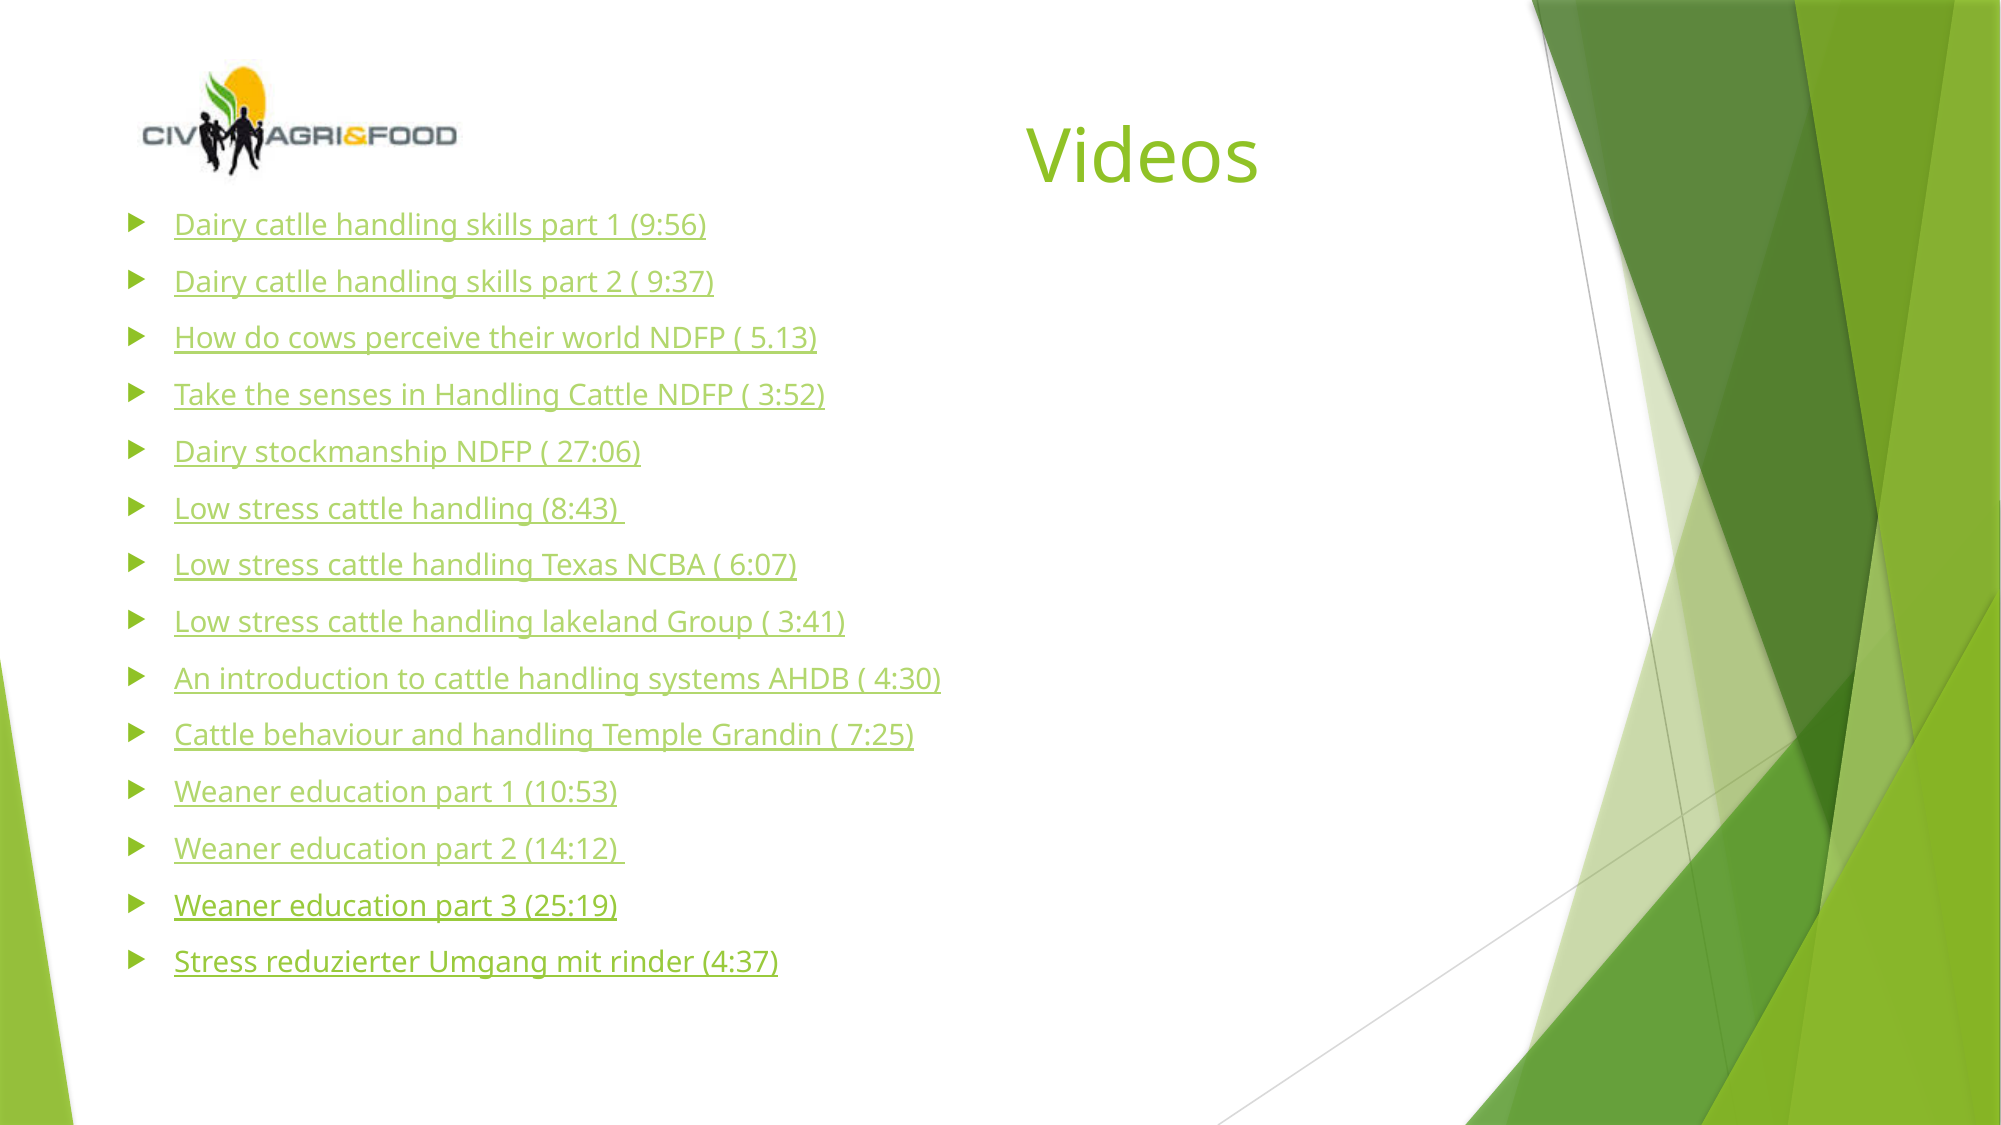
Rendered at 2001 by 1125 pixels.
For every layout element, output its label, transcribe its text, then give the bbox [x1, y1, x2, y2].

list Dairy catlle handling skills part 1 (9:56) Dairy catlle handling skills part 2 ( 9:37) How do cows perceive their world NDFP ( 5.13) Take the senses in Handling Cattle NDFP ( 3:52) Dairy stockmanship NDFP ( 27:06) Low stress cattle handling (8:43) Low stress cattle handling Texas NCBA ( 6:07) Low stress cattle handling lakeland Group ( 3:41) An introduction to cattle handling systems AHDB ( 4:30) Cattle behaviour and handling Temple Grandin ( 7:25) Weaner education part 1 (10:53) Weaner education part 2 (14:12) Weaner education part 3 (25:19) Stress reduzierter Umgang mit rinder (4:37) [111, 198, 1522, 991]
title Videos [111, 99, 1522, 198]
picture [137, 59, 463, 99]
